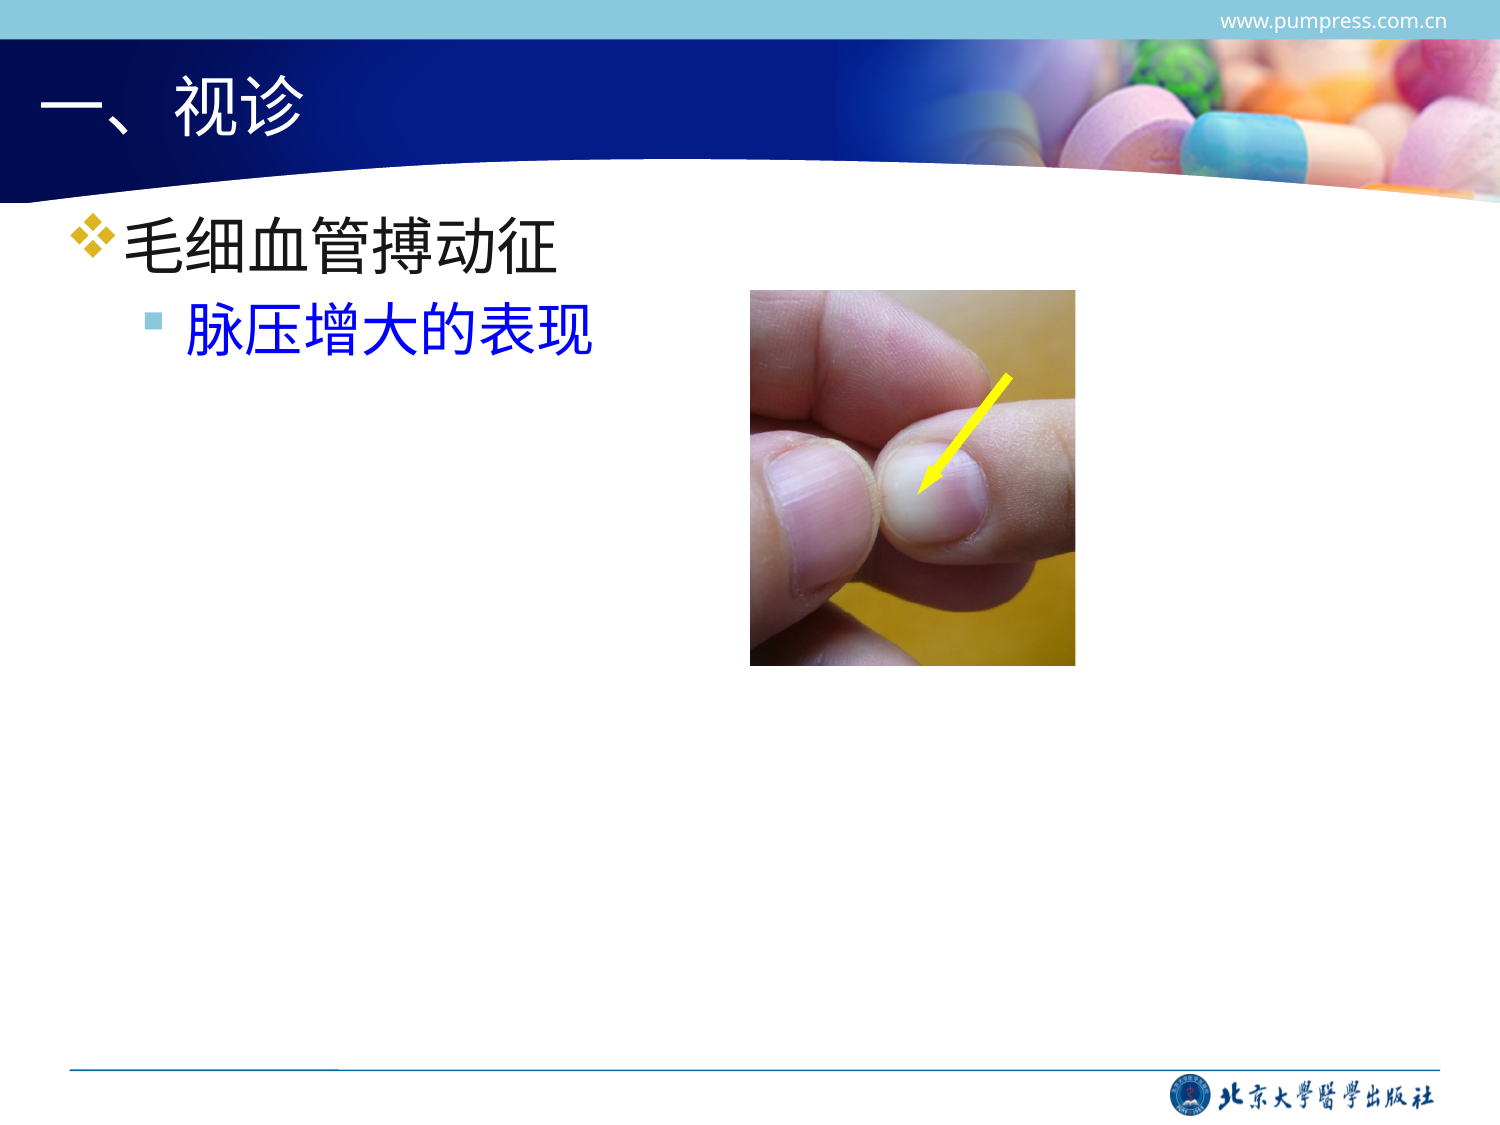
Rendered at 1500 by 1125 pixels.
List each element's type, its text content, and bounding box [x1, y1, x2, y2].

list 毛细血管搏动征 脉压增大的表现 [49, 198, 1463, 1026]
picture [749, 290, 1076, 666]
slide_number www.pumpress.com.cn [1024, 0, 1463, 38]
title 一、视诊 [23, 58, 1349, 152]
picture [1170, 1074, 1436, 1118]
picture [0, 40, 1500, 203]
